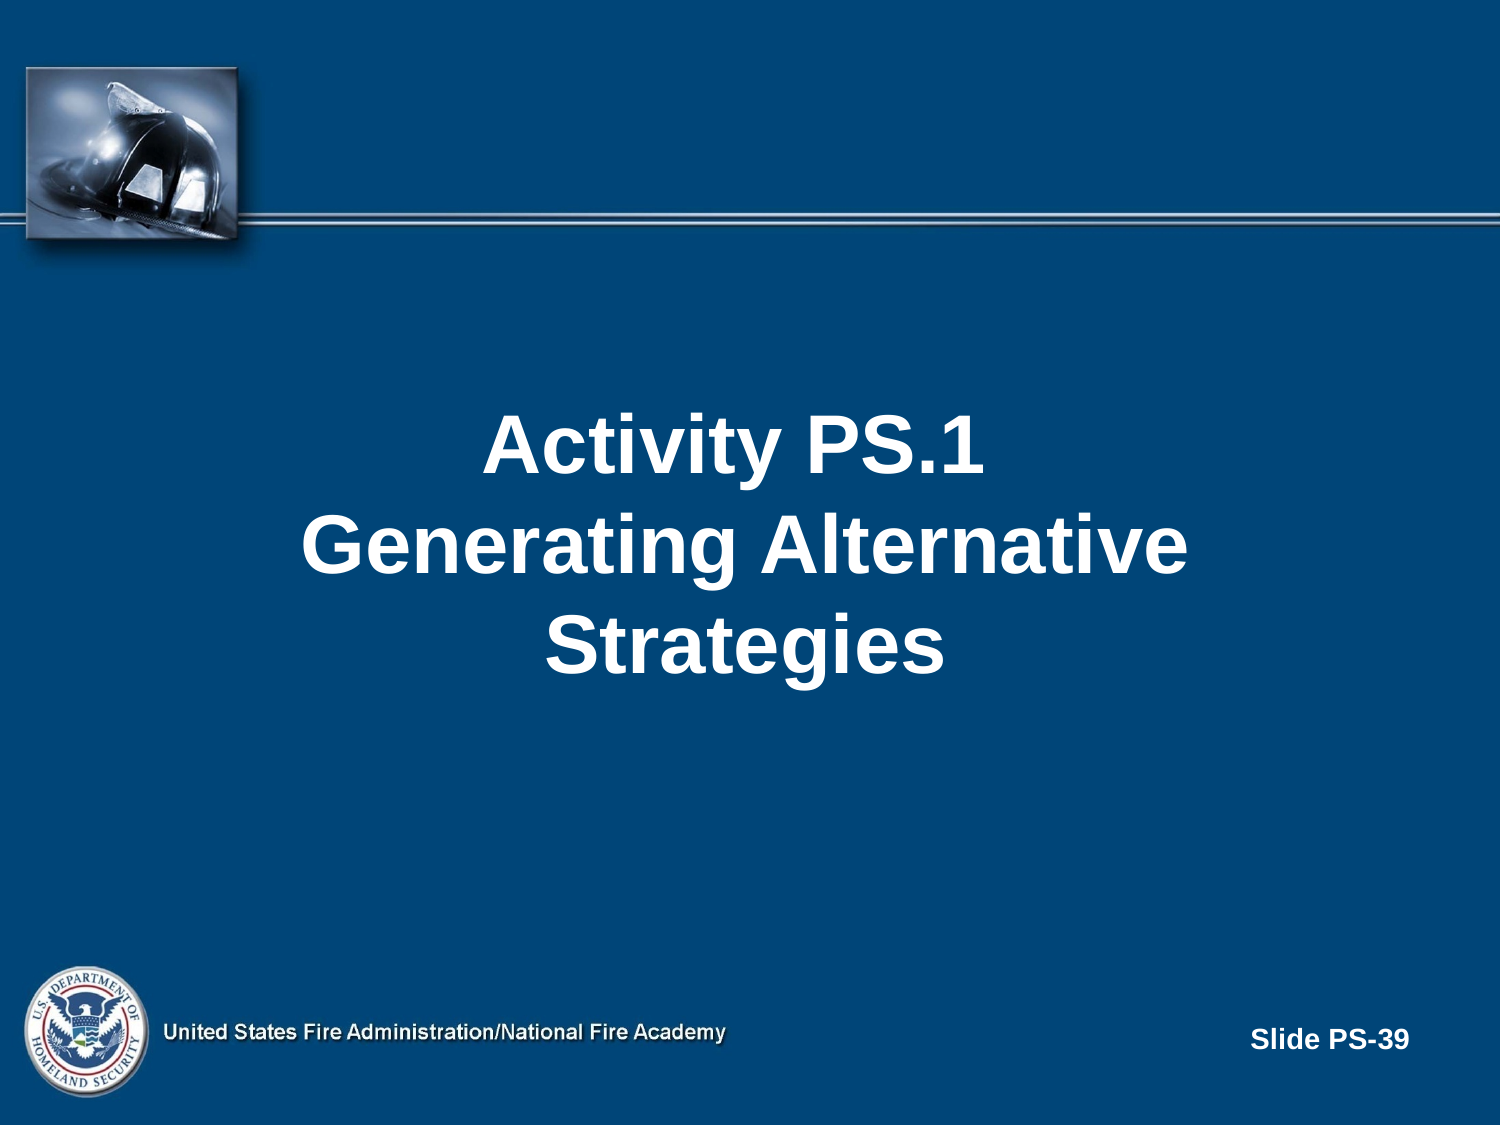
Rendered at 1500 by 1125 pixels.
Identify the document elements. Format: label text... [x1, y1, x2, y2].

text_box Activity PS.1 Generating Alternative Strategies [247, 289, 1244, 792]
slide_number Slide PS-39 [1074, 1012, 1426, 1091]
picture [0, 0, 1500, 1125]
